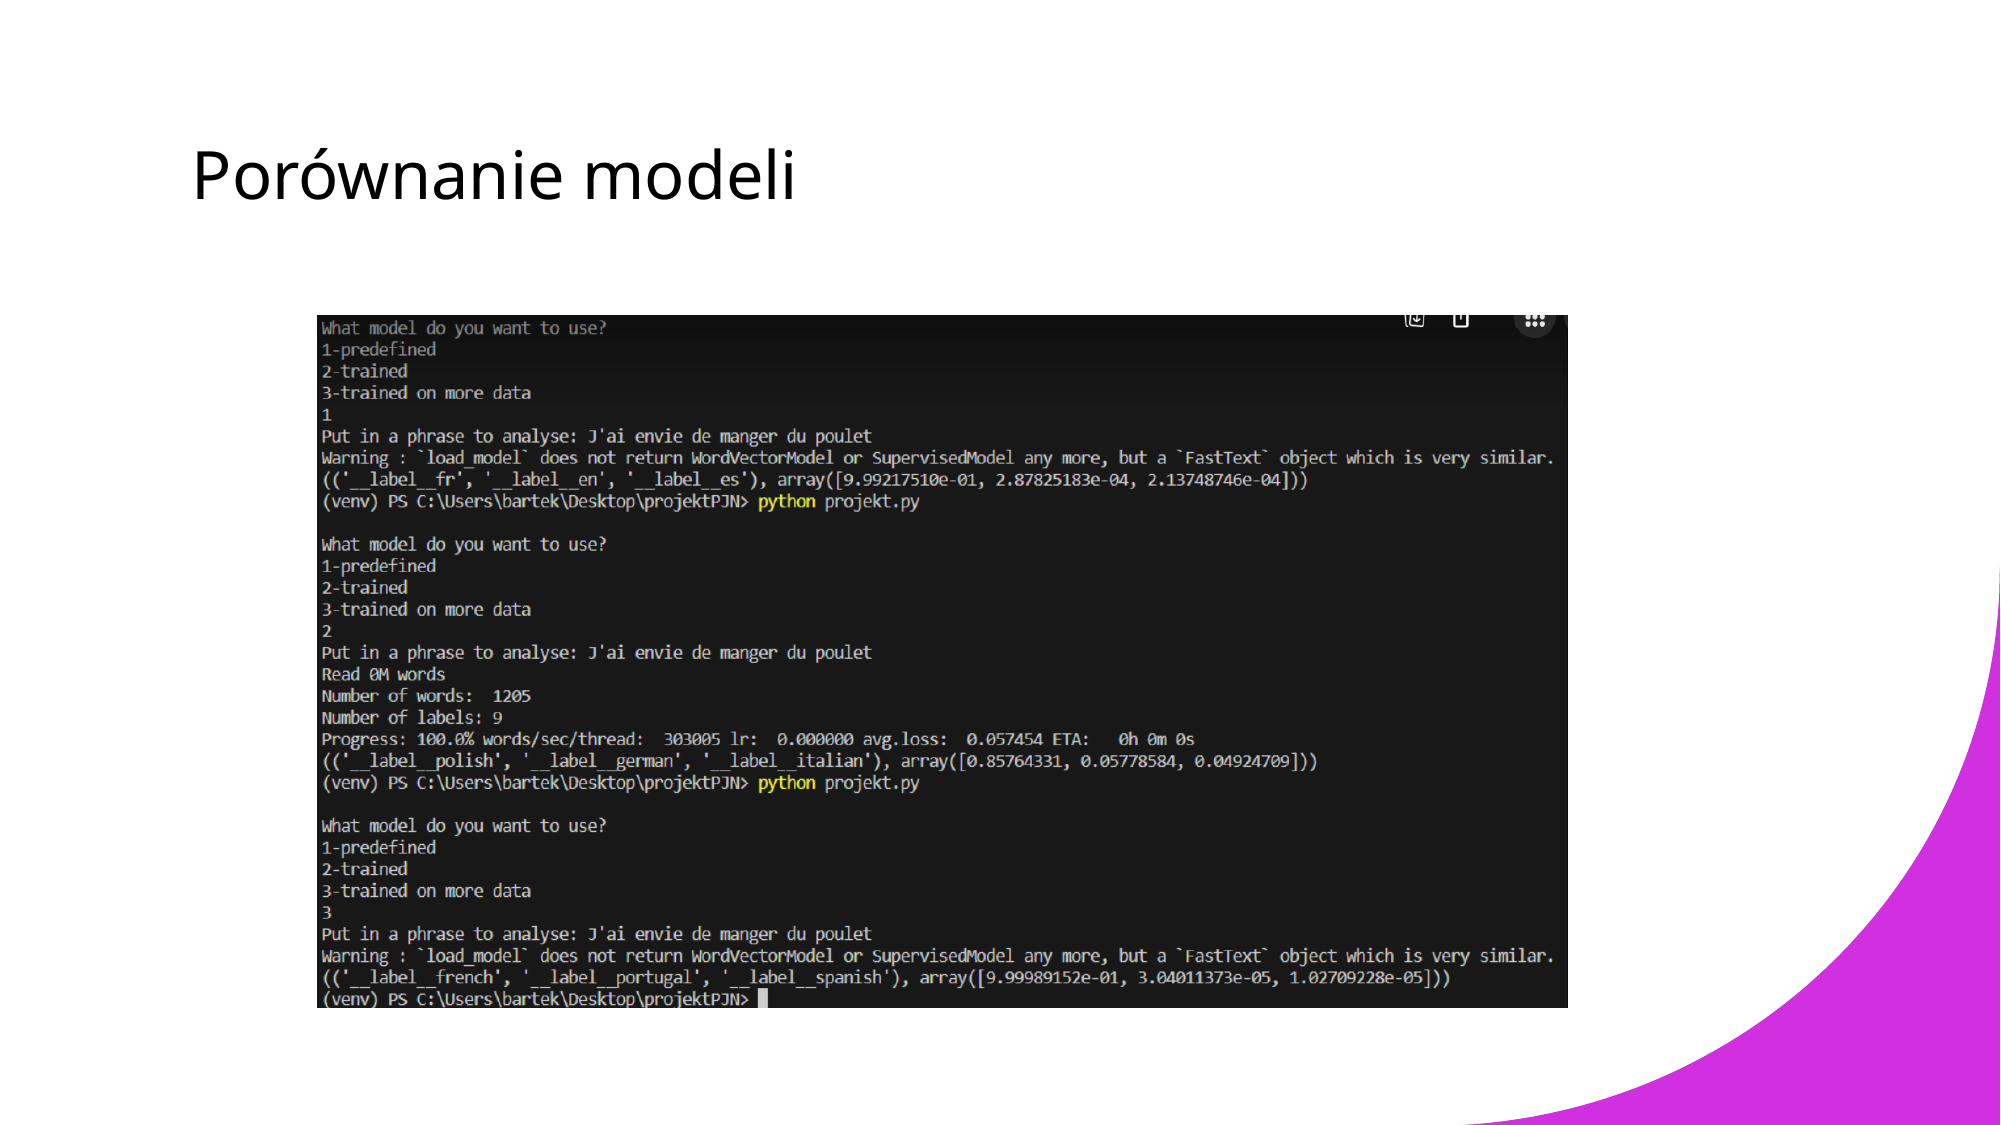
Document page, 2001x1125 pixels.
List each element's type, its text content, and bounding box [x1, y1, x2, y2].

title Porównanie modeli [176, 118, 1809, 221]
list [317, 315, 1568, 1008]
